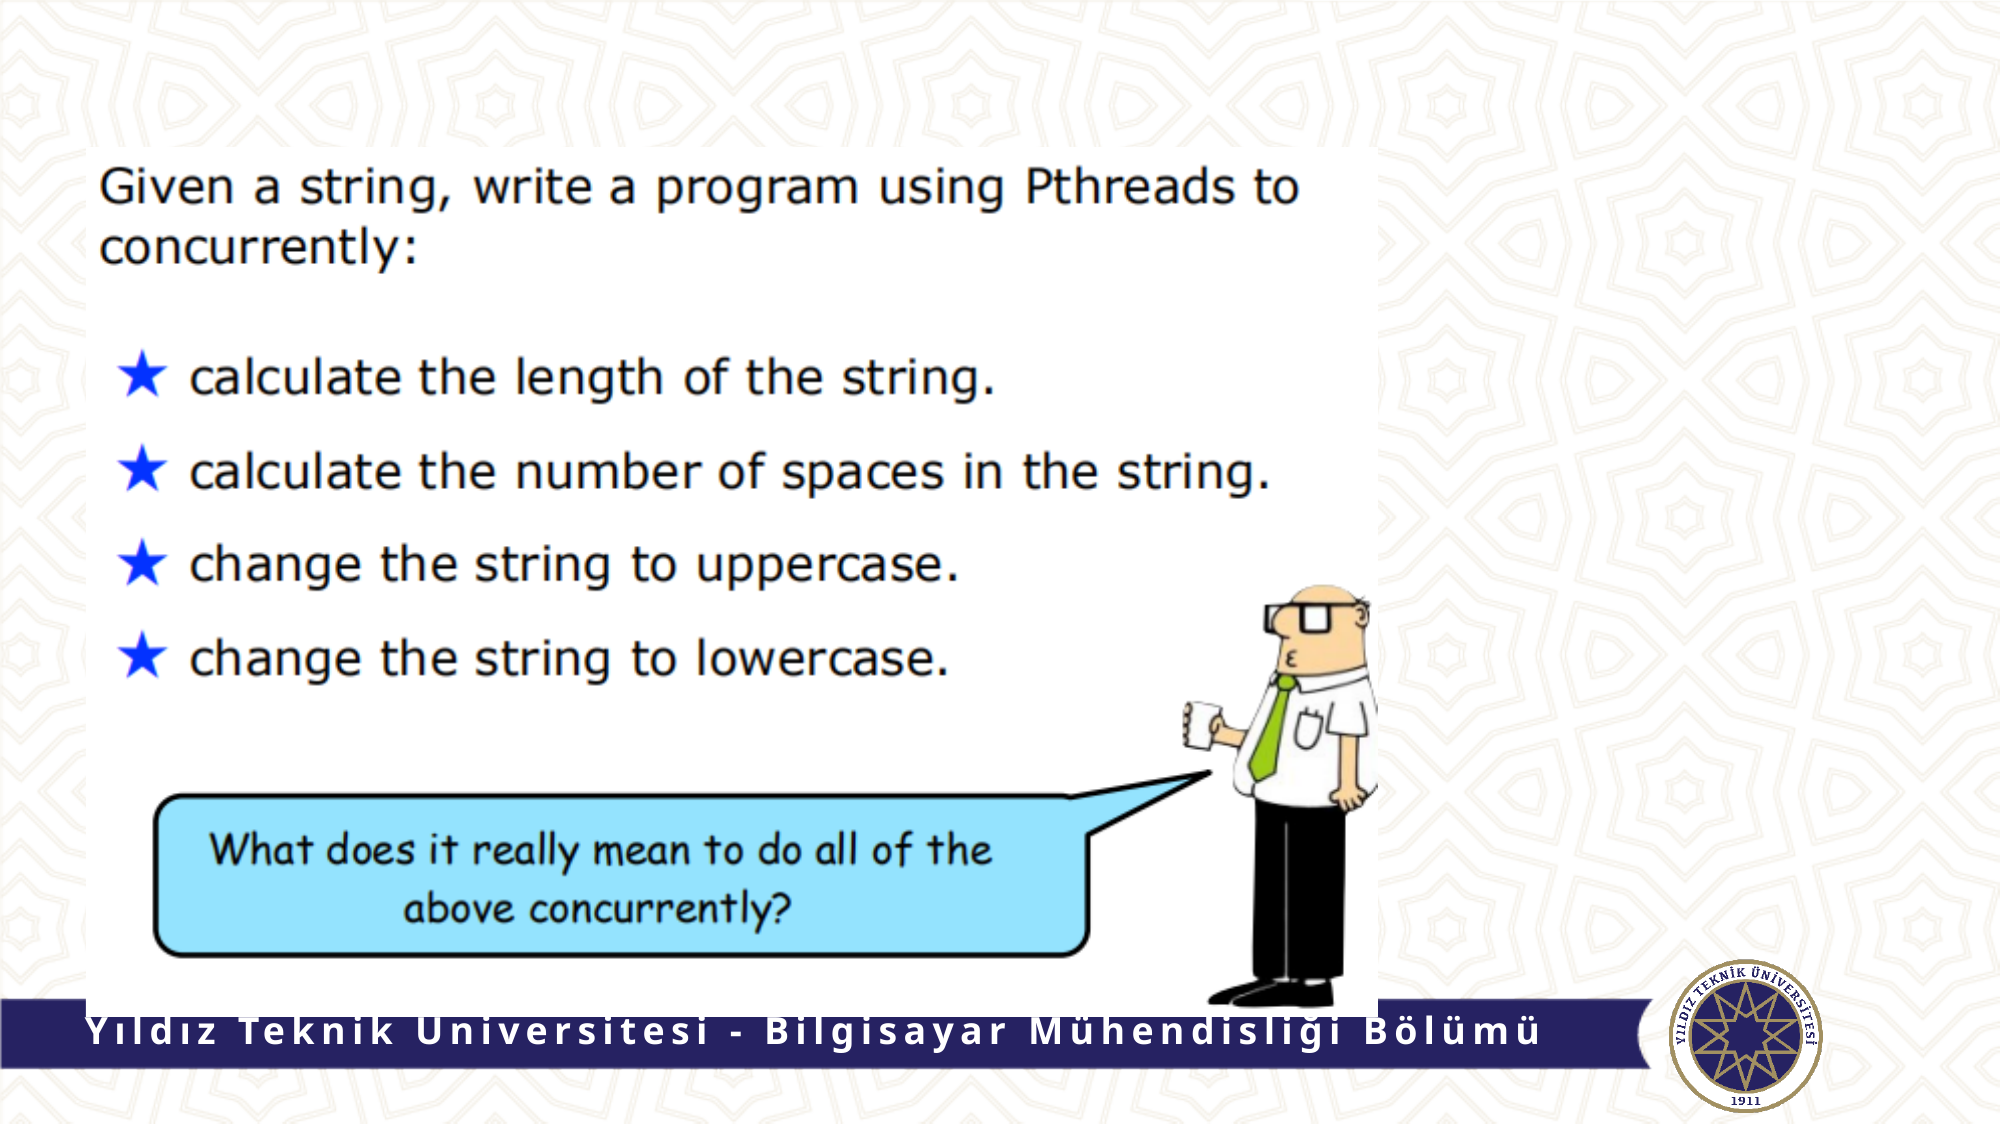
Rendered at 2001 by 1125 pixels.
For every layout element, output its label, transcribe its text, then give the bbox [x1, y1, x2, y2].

picture [0, 0, 2000, 1125]
footer Yıldız Teknik Üniversitesi - Bilgisayar Mühendisliği Bölümü [0, 997, 1628, 1069]
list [85, 147, 1378, 1017]
